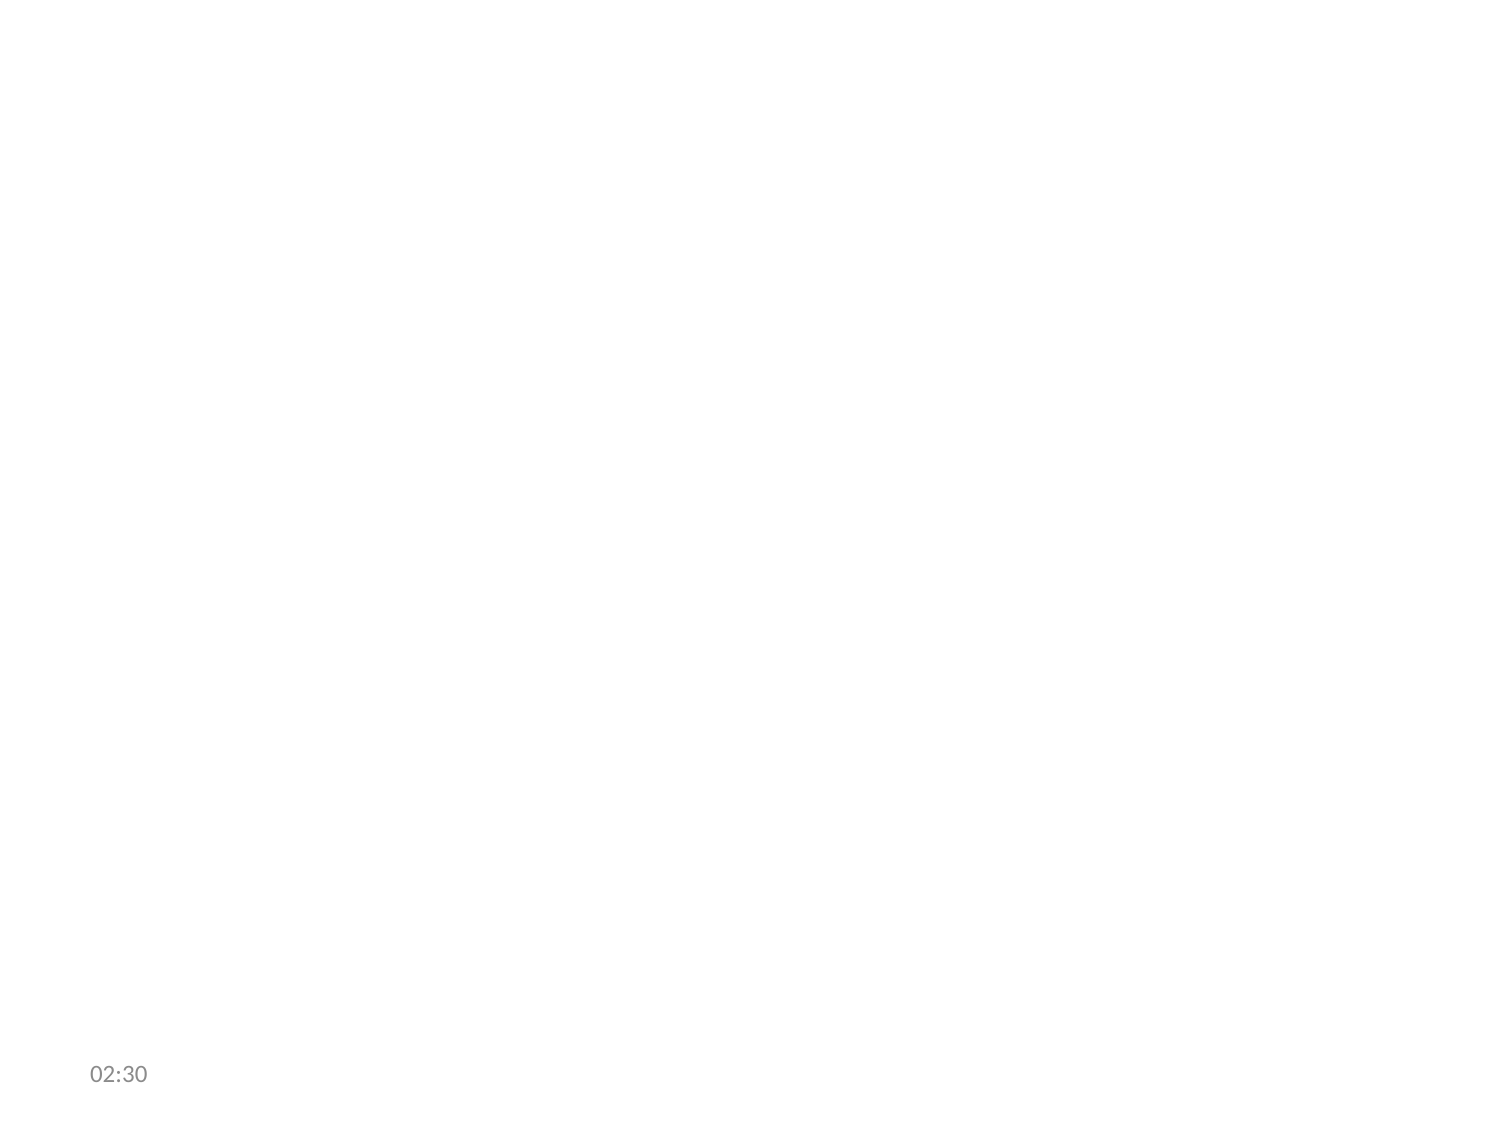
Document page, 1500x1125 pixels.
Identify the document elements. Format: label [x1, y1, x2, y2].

slide_number [75, 1042, 425, 1103]
